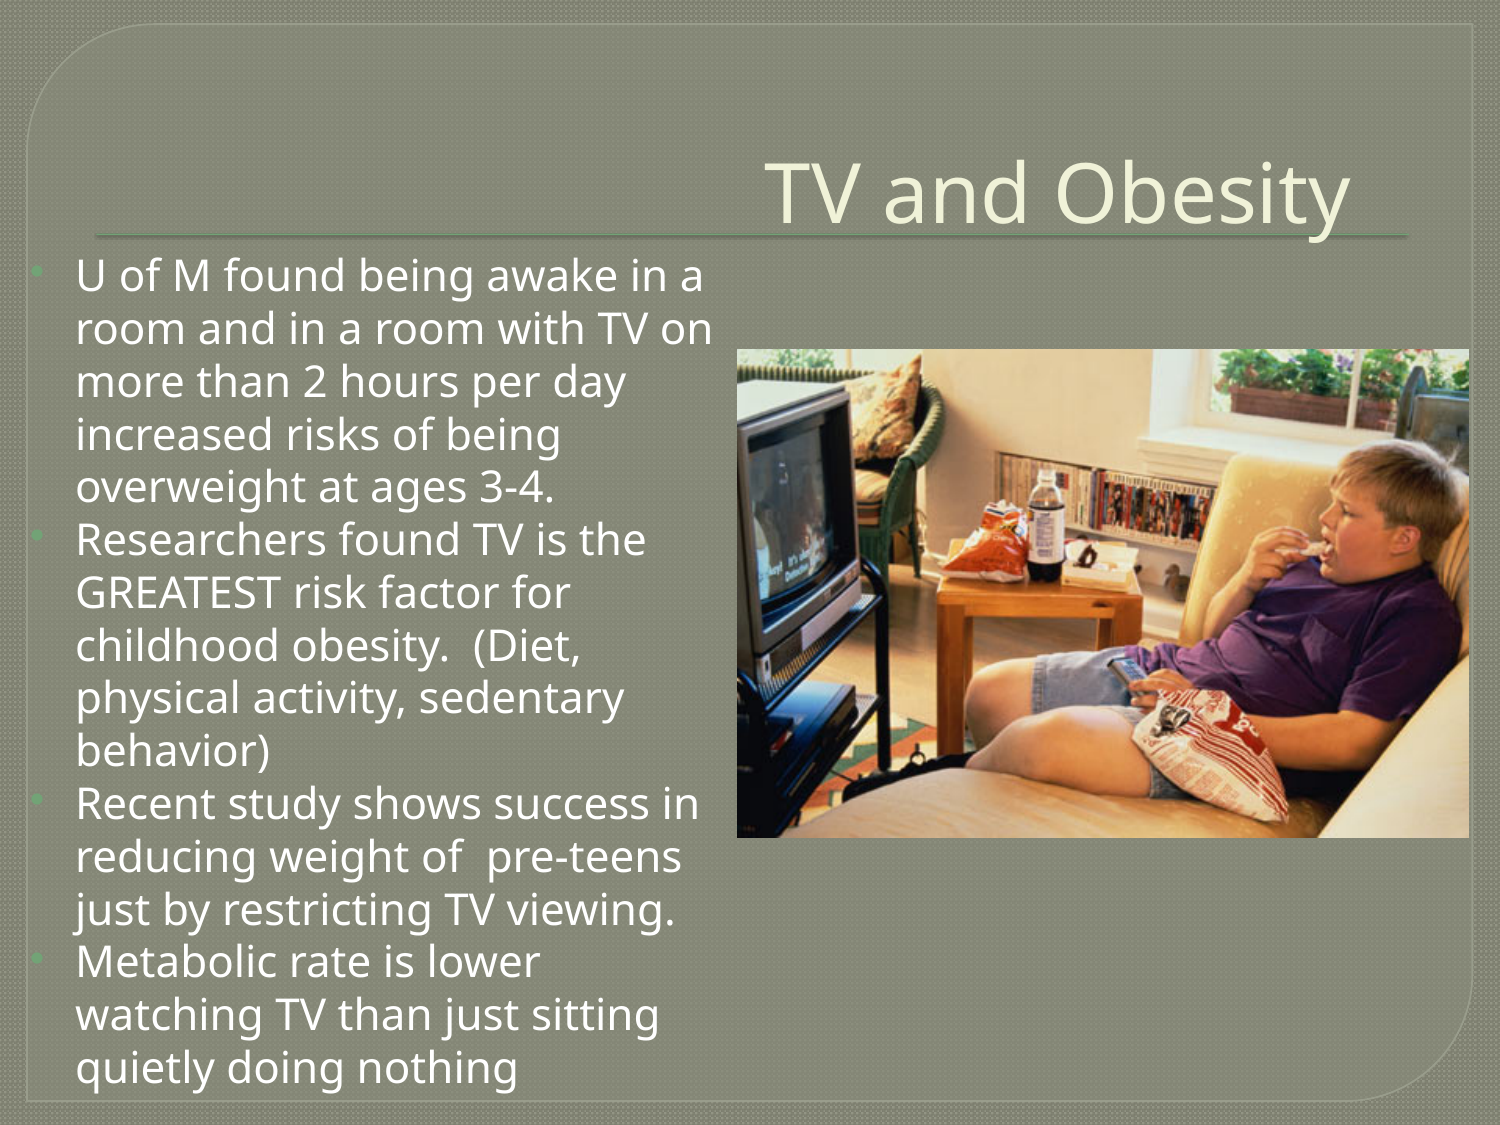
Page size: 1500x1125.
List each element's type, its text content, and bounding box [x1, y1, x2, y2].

list U of M found being awake in a room and in a room with TV on more than 2 hours per day increased risks of being overweight at ages 3-4. Researchers found TV is the GREATEST risk factor for childhood obesity. (Diet, physical activity, sedentary behavior) Recent study shows success in reducing weight of pre-teens just by restricting TV viewing. Metabolic rate is lower watching TV than just sitting quietly doing nothing [0, 245, 747, 1125]
title TV and Obesity [107, 108, 1367, 248]
picture [737, 349, 1469, 838]
